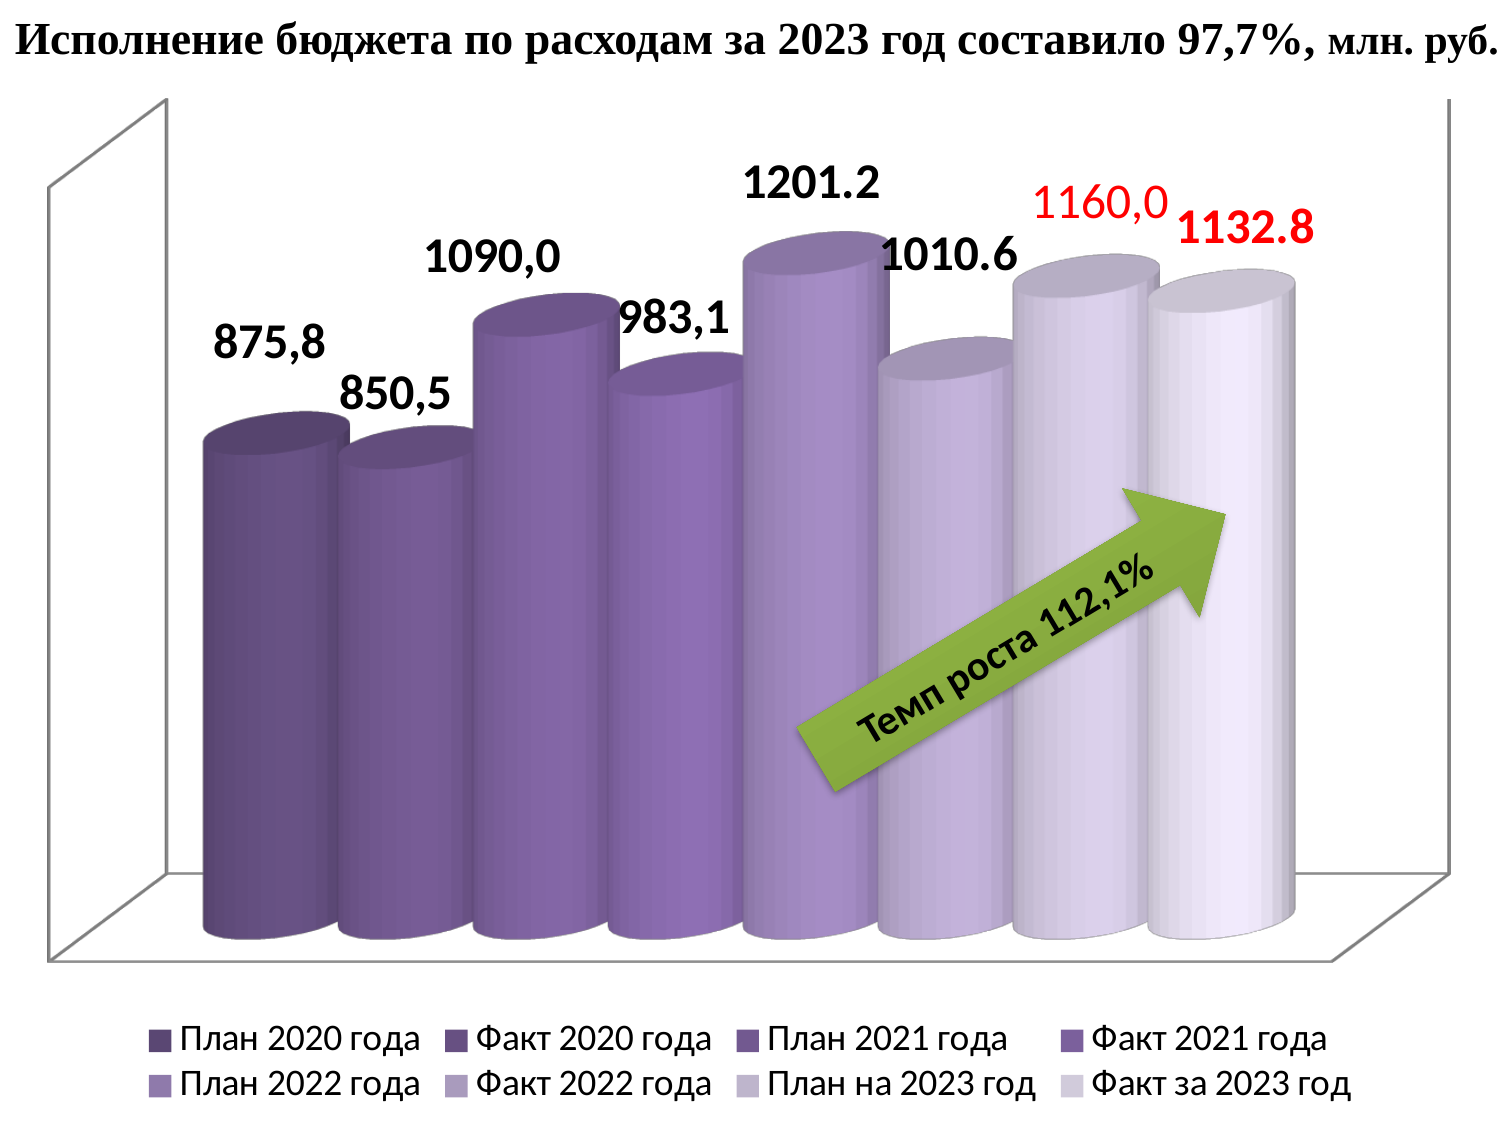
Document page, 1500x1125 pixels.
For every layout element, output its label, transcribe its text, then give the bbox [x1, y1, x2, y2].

text_box Исполнение бюджета по расходам за 2023 год составило 97,7%, млн. руб. [0, 0, 1500, 97]
chart [24, 96, 1476, 1113]
